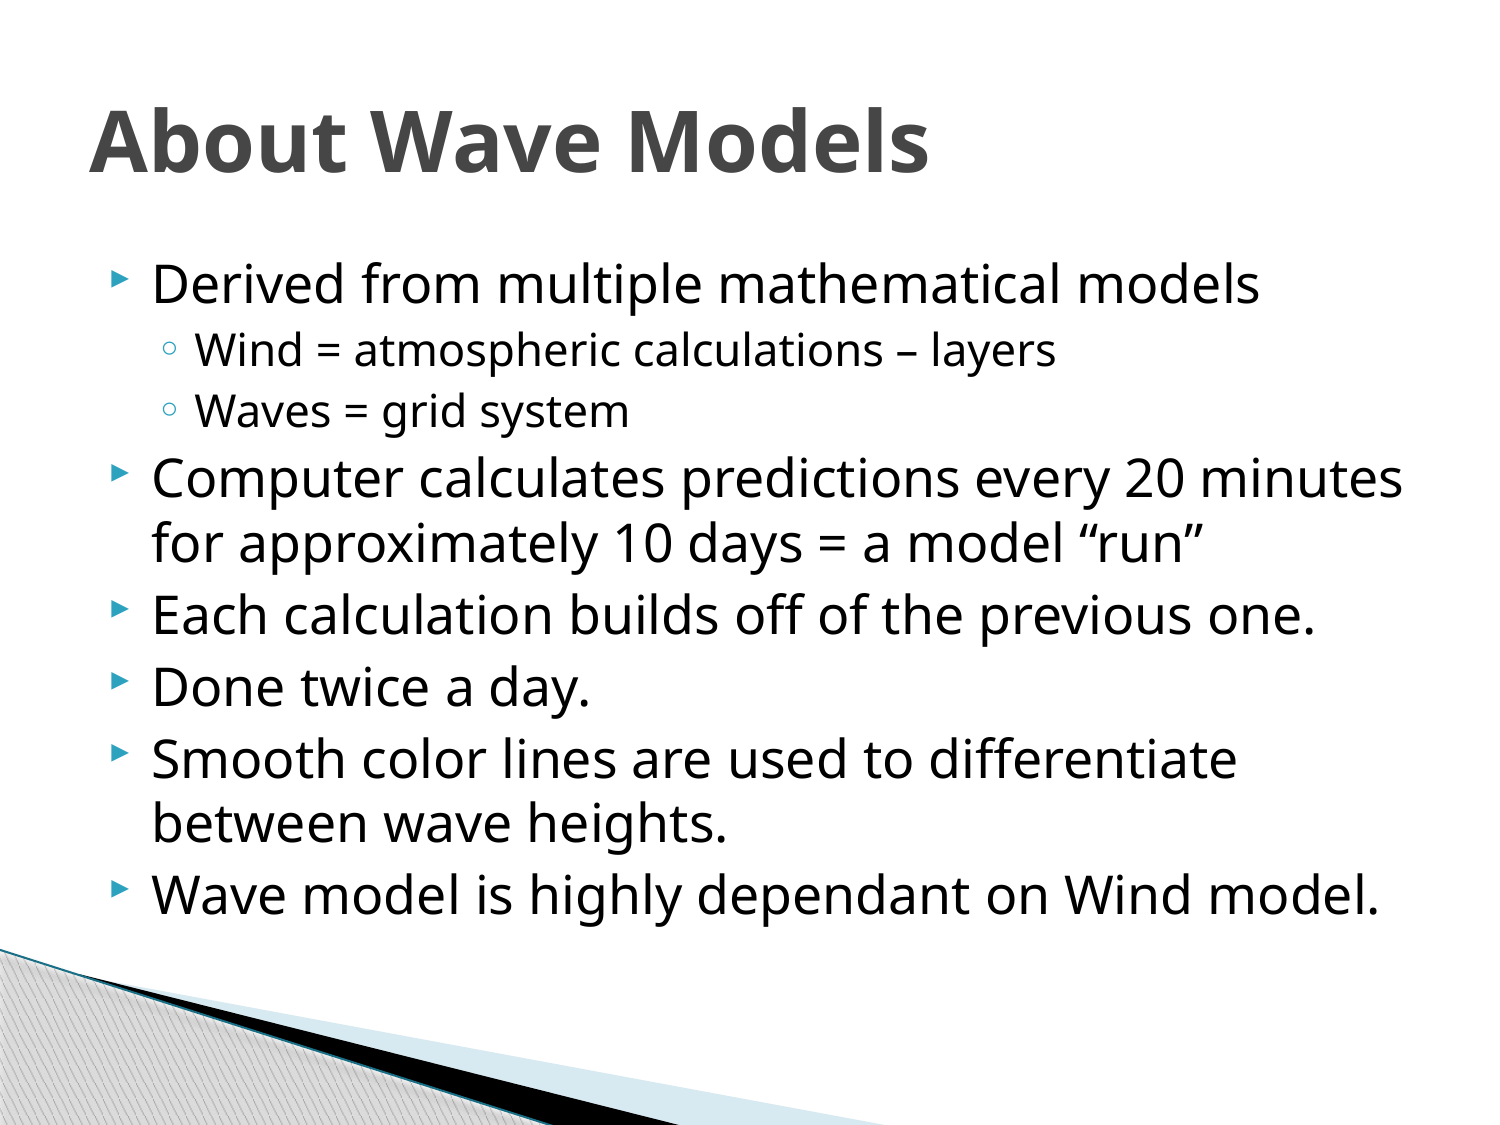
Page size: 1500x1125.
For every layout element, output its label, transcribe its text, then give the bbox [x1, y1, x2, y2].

title About Wave Models [75, 45, 1425, 233]
list Derived from multiple mathematical models Wind = atmospheric calculations – layers Waves = grid system Computer calculates predictions every 20 minutes for approximately 10 days = a model “run” Each calculation builds off of the previous one. Done twice a day. Smooth color lines are used to differentiate between wave heights. Wave model is highly dependant on Wind model. [75, 243, 1425, 986]
